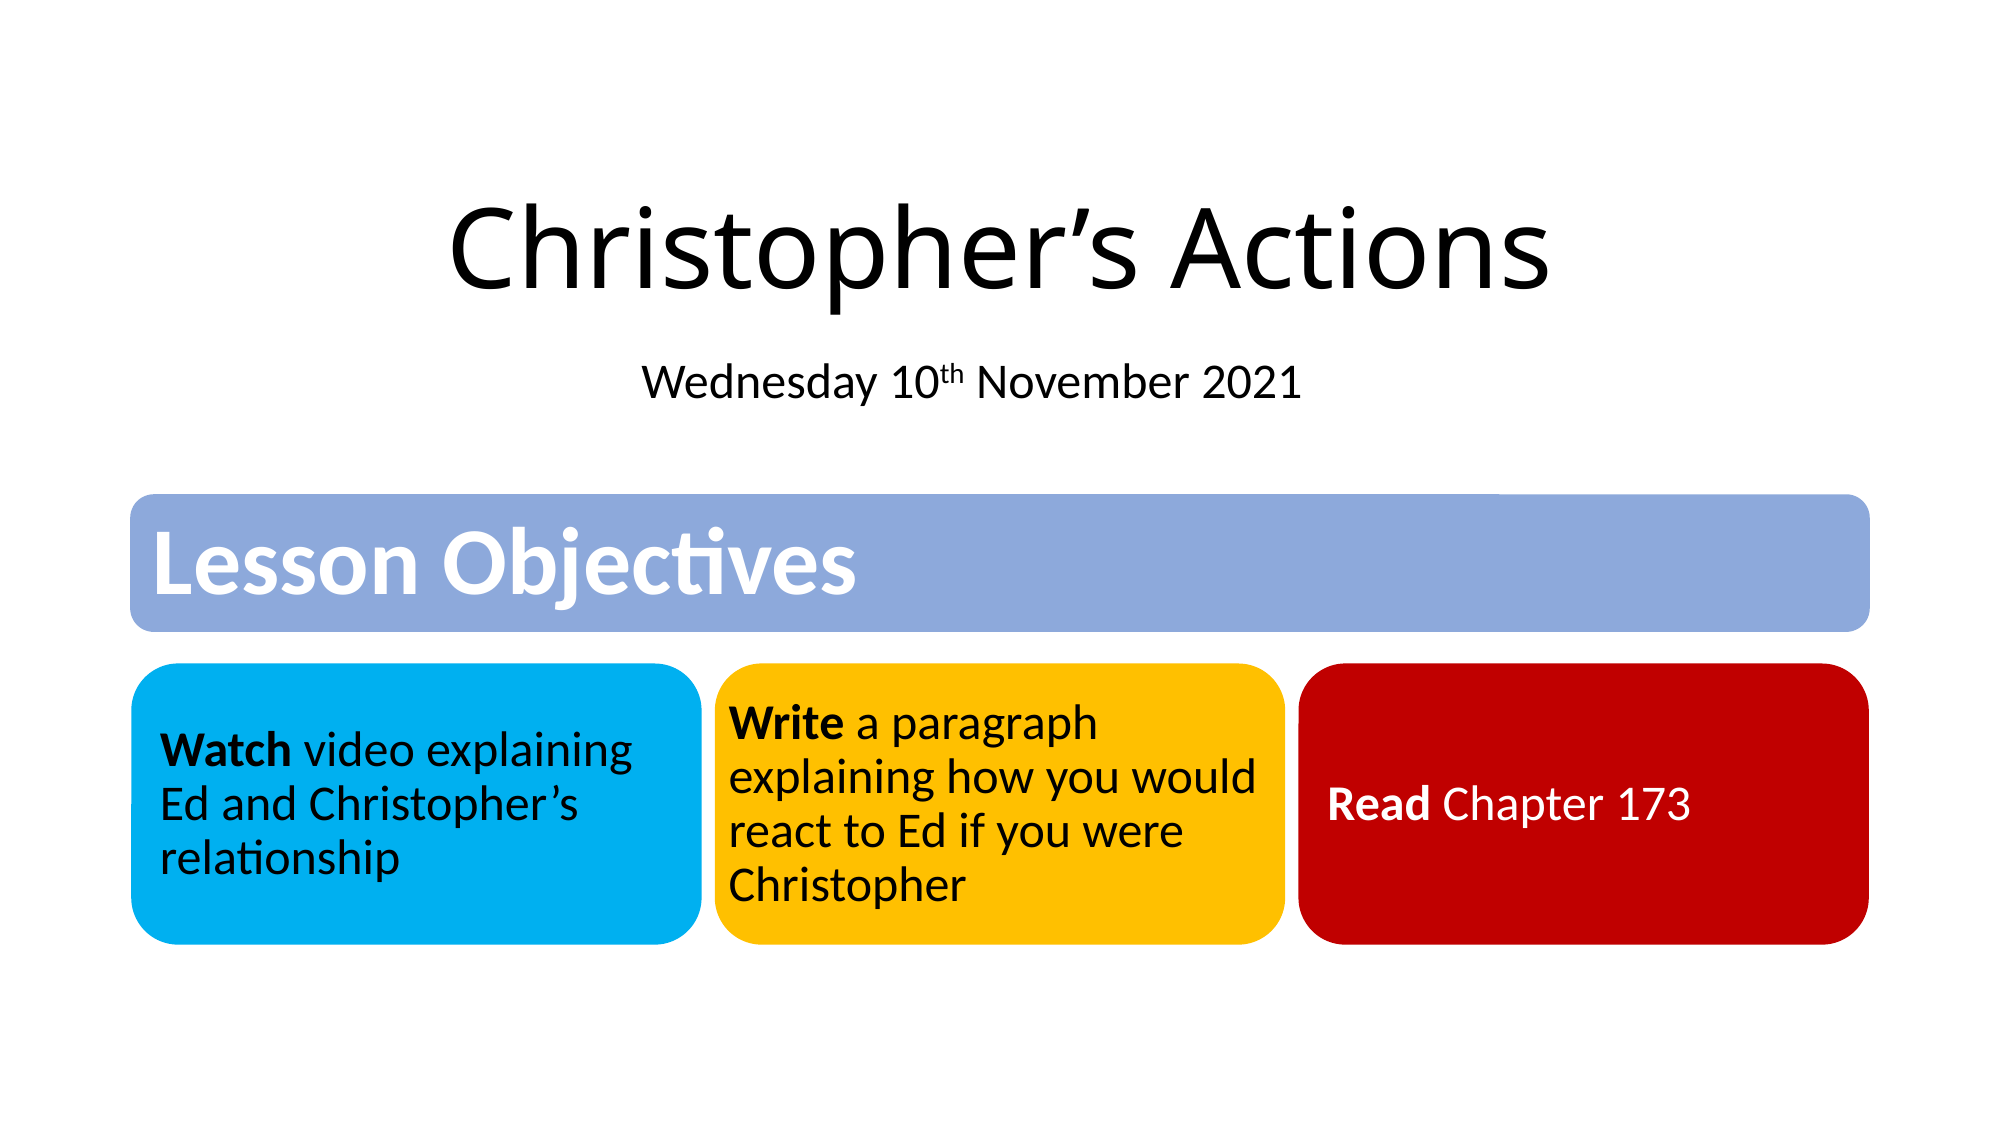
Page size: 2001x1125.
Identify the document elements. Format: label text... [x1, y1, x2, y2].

subtitle Wednesday 10th November 2021 [221, 347, 1722, 494]
title Christopher’s Actions [249, 184, 1750, 320]
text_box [131, 495, 1869, 945]
